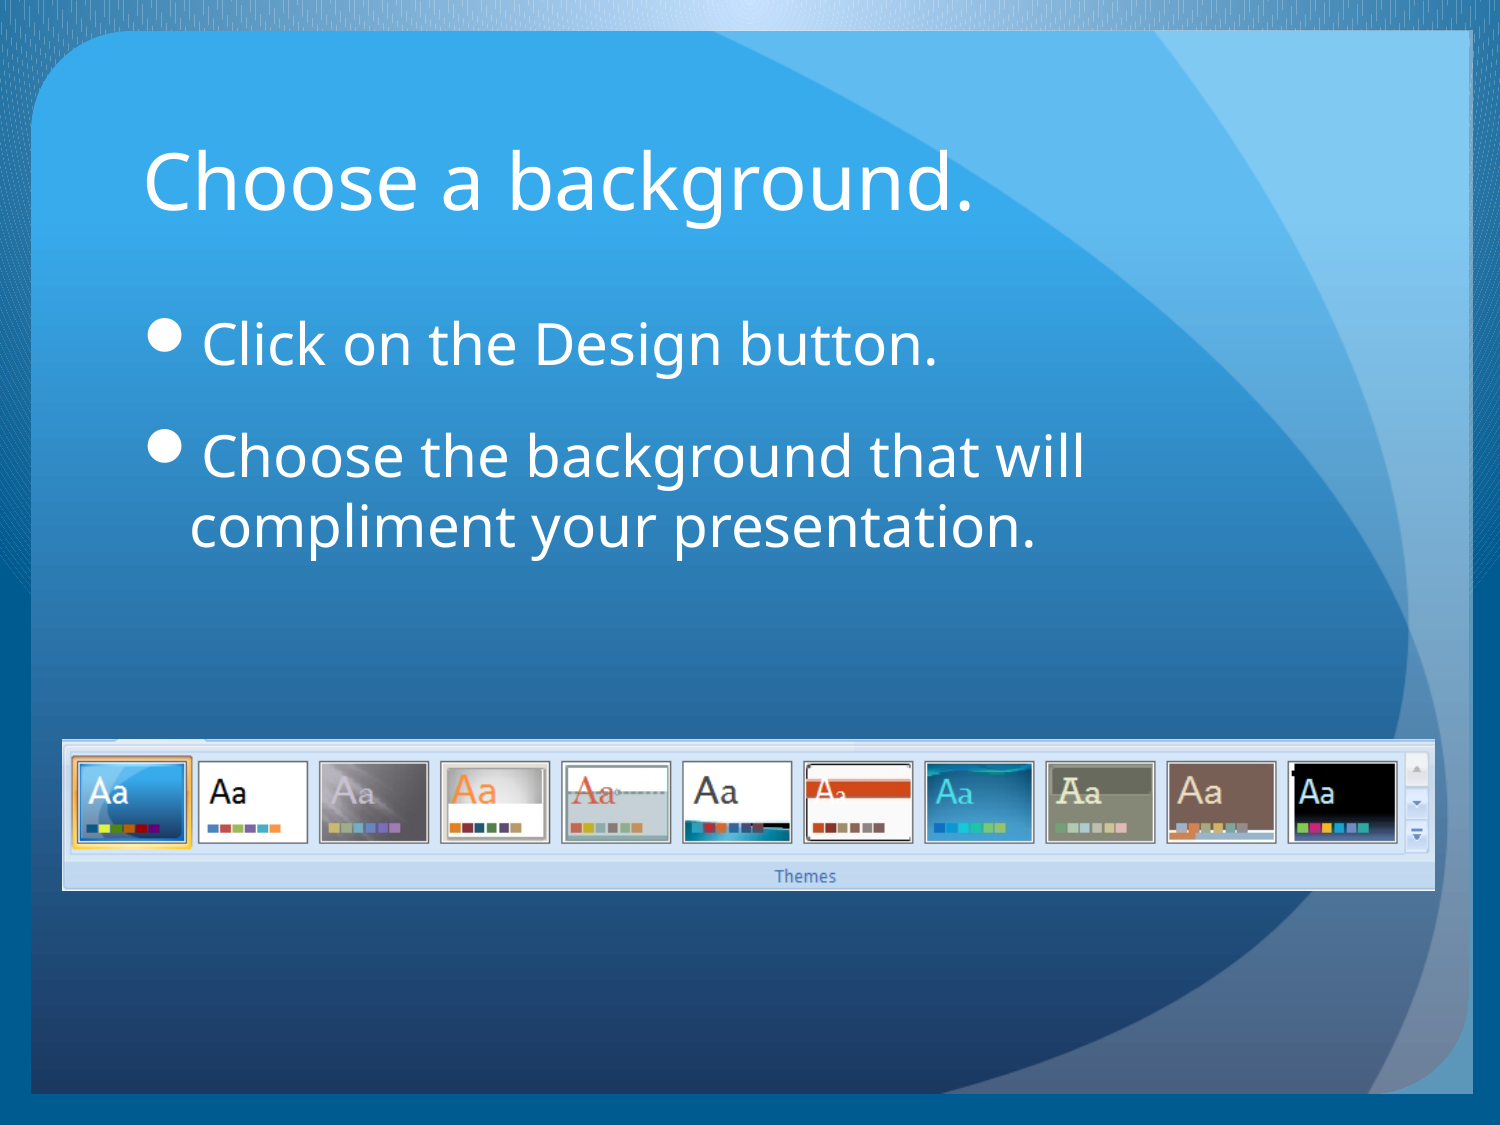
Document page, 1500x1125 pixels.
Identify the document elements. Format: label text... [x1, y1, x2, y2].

list Click on the Design button. Choose the background that will compliment your presentation. [127, 299, 1372, 675]
picture [24, 30, 1473, 1094]
title Choose a background. [127, 62, 1372, 234]
